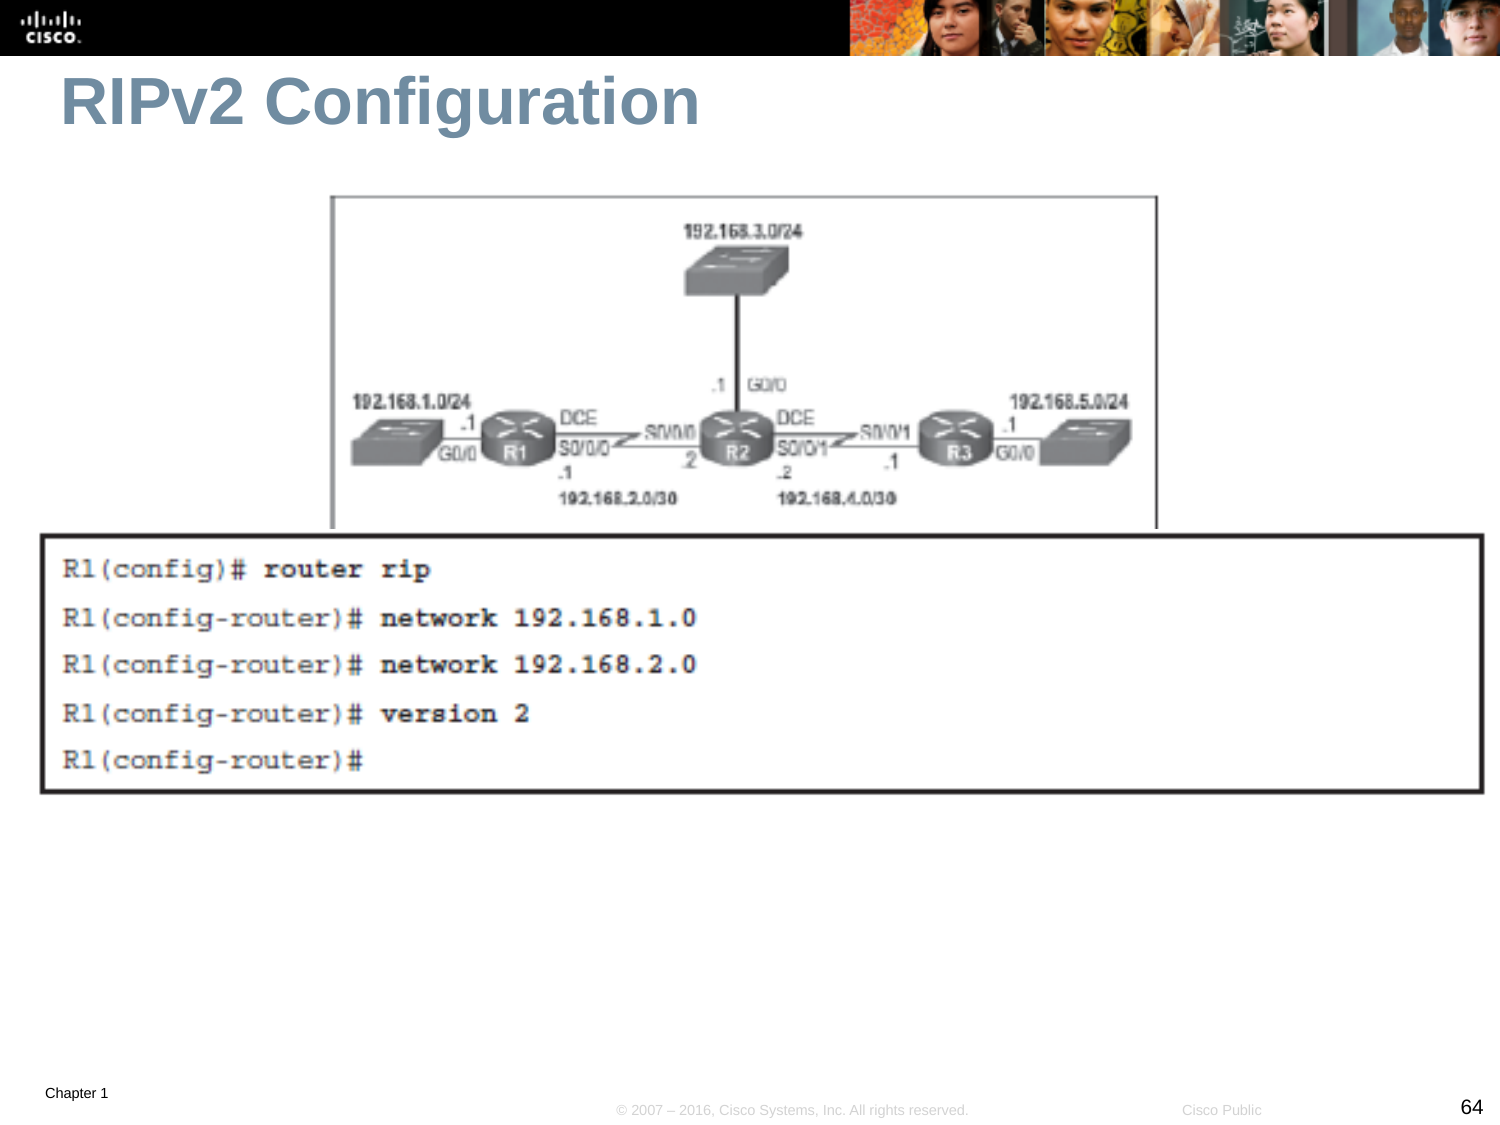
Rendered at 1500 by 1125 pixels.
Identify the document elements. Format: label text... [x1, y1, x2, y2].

picture [0, 0, 1500, 56]
title RIPv2 Configuration [45, 59, 1444, 182]
picture [32, 181, 1500, 806]
